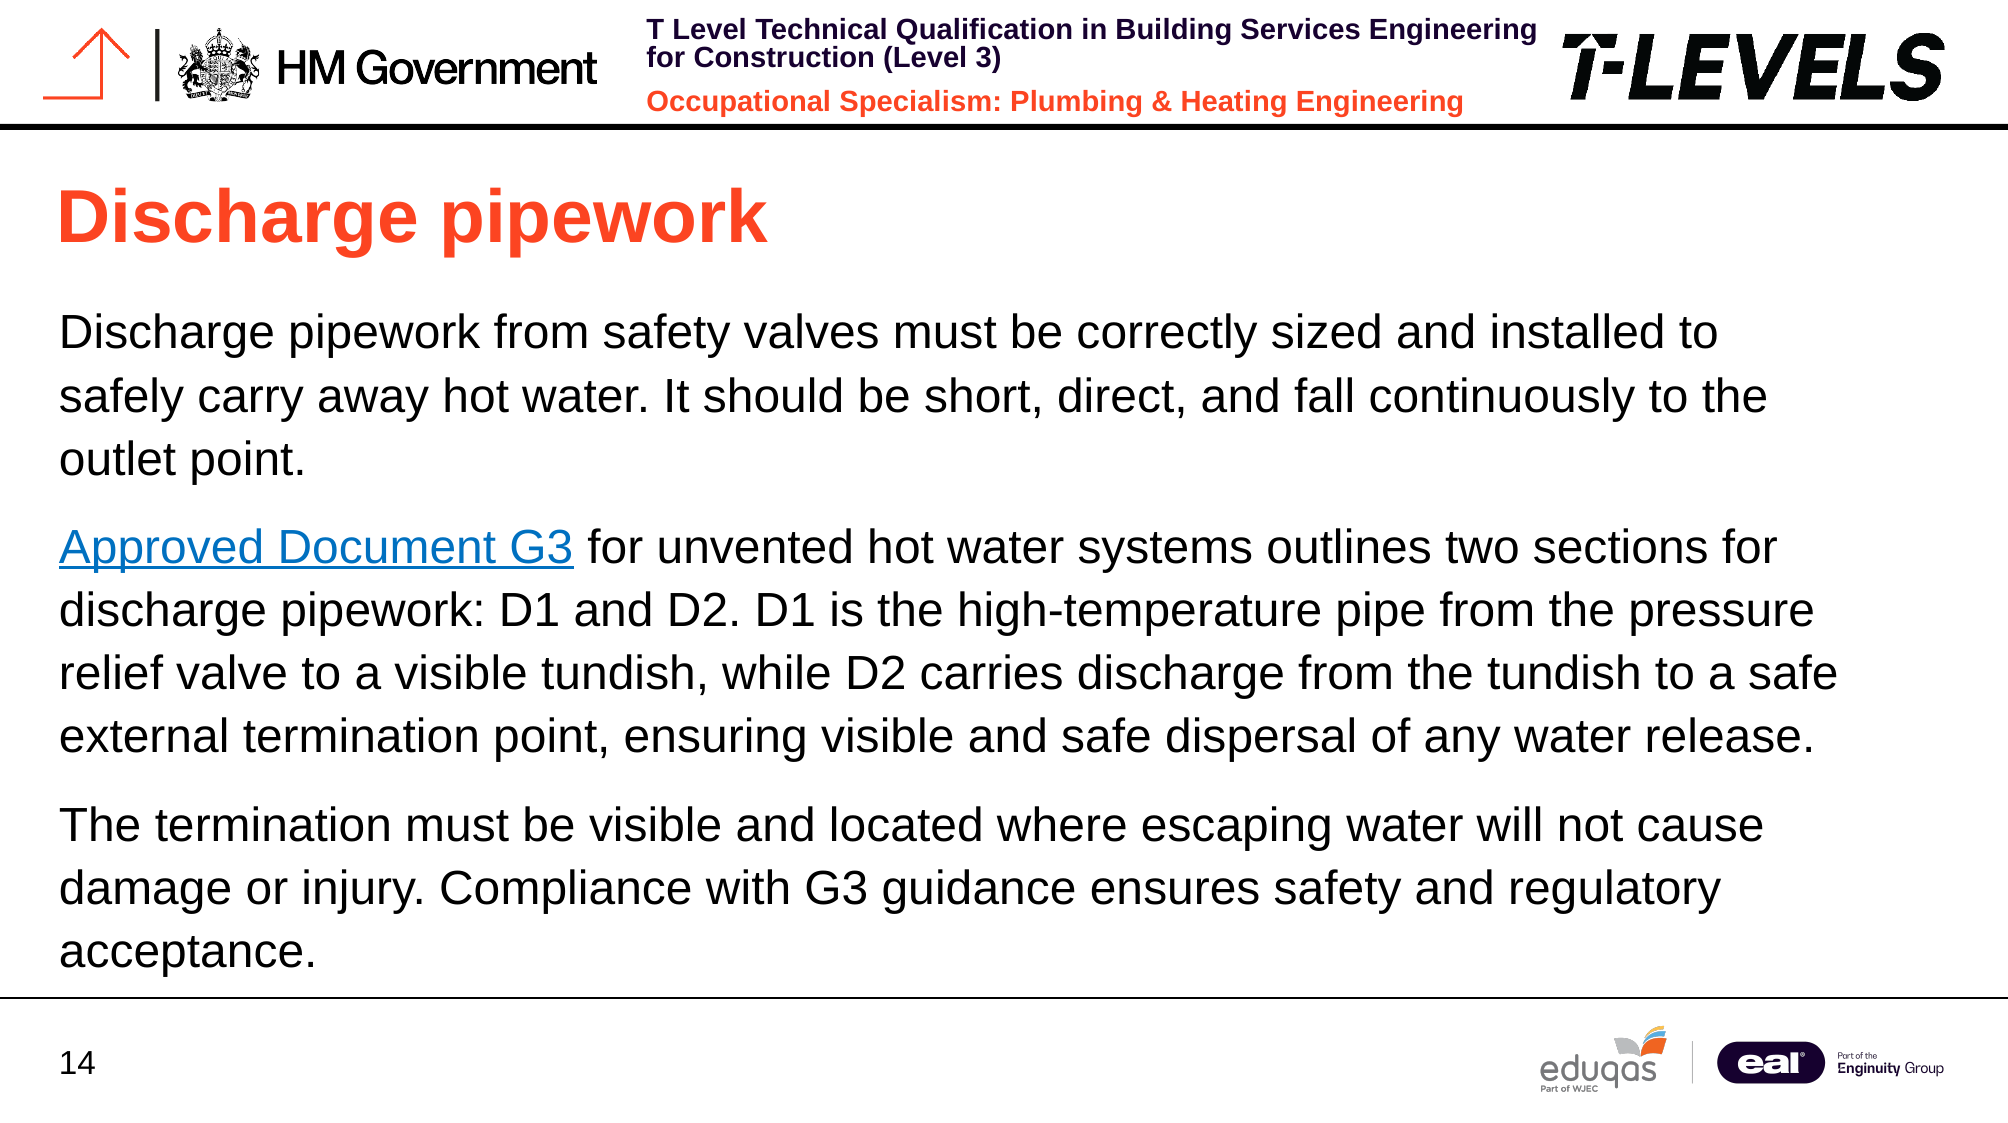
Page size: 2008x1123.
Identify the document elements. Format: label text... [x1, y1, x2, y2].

picture [155, 28, 597, 102]
picture [1543, 25, 1964, 108]
list Discharge pipework from safety valves must be correctly sized and installed to safely carry away hot water. It should be short, direct, and fall continuously to the outlet point. Approved Document G3 for unvented hot water systems outlines two sections for discharge pipework: D1 and D2. D1 is the high-temperature pipe from the pressure relief valve to a visible tundish, while D2 carries discharge from the tundish to a safe external termination point, ensuring visible and safe dispersal of any water release. The termination must be visible and located where escaping water will not cause damage or injury. Compliance with G3 guidance ensures safety and regulatory acceptance. [59, 295, 1861, 1006]
picture [1535, 1021, 1949, 1097]
picture [38, 27, 136, 100]
title Discharge pipework [41, 111, 1949, 314]
